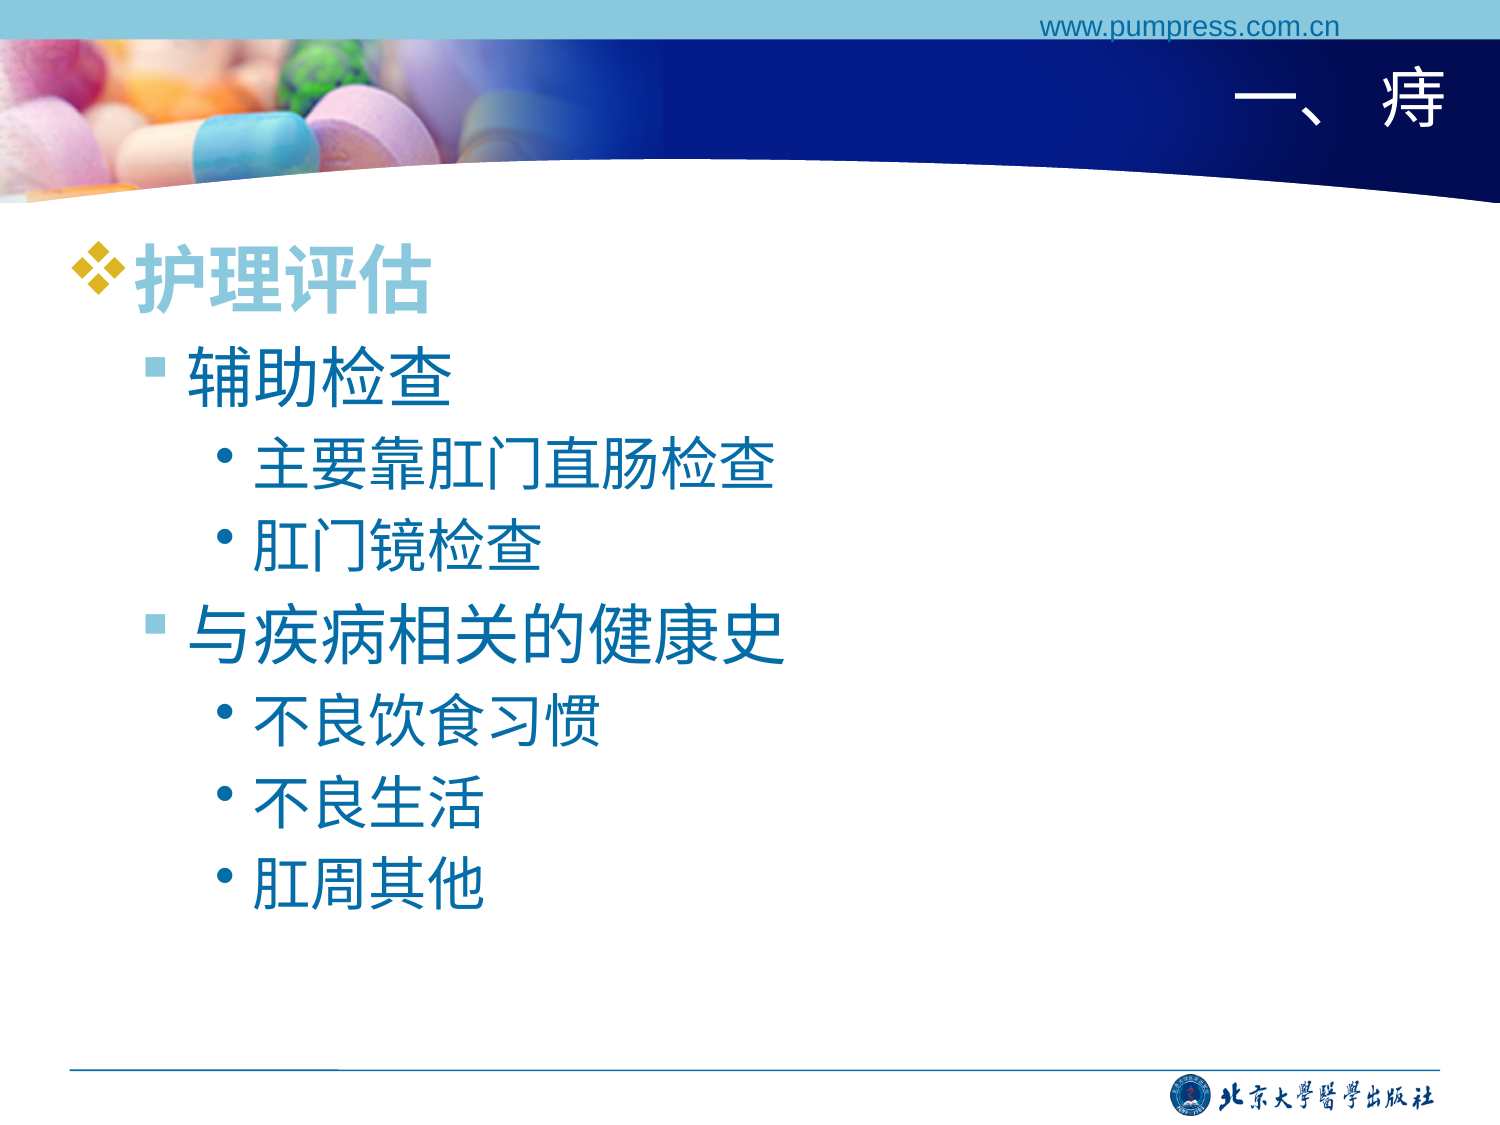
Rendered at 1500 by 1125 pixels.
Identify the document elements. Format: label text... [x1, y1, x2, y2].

title 一、 痔 [137, 49, 1463, 143]
picture [1170, 1074, 1436, 1118]
slide_number www.pumpress.com.cn [1025, 0, 1463, 38]
list 护理评估 辅助检查 主要靠肛门直肠检查 肛门镜检查 与疾病相关的健康史 不良饮食习惯 不良生活 肛周其他 [49, 224, 1463, 1026]
picture [0, 40, 1500, 203]
